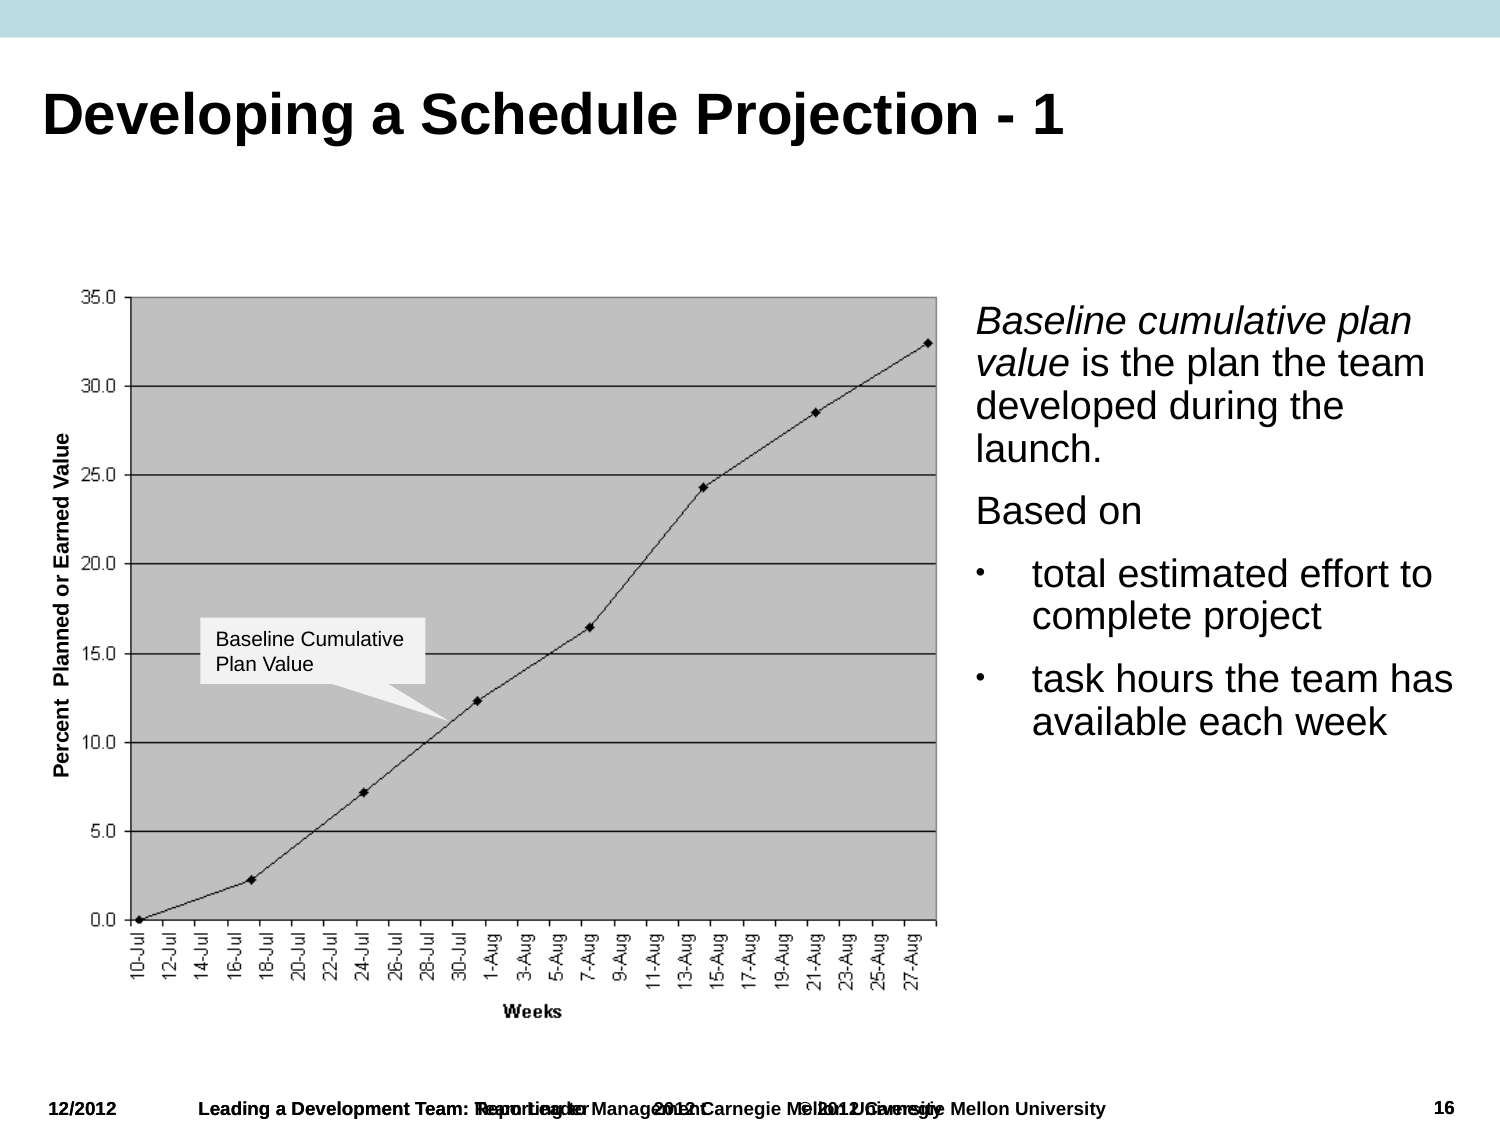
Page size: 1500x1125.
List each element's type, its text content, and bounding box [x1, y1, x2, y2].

title Developing a Schedule Projection - 1 [42, 89, 1438, 147]
list Baseline cumulative plan value is the plan the team developed during the launch. Based on total estimated effort to complete project task hours the team has available each week [975, 299, 1463, 913]
picture [25, 267, 943, 1051]
